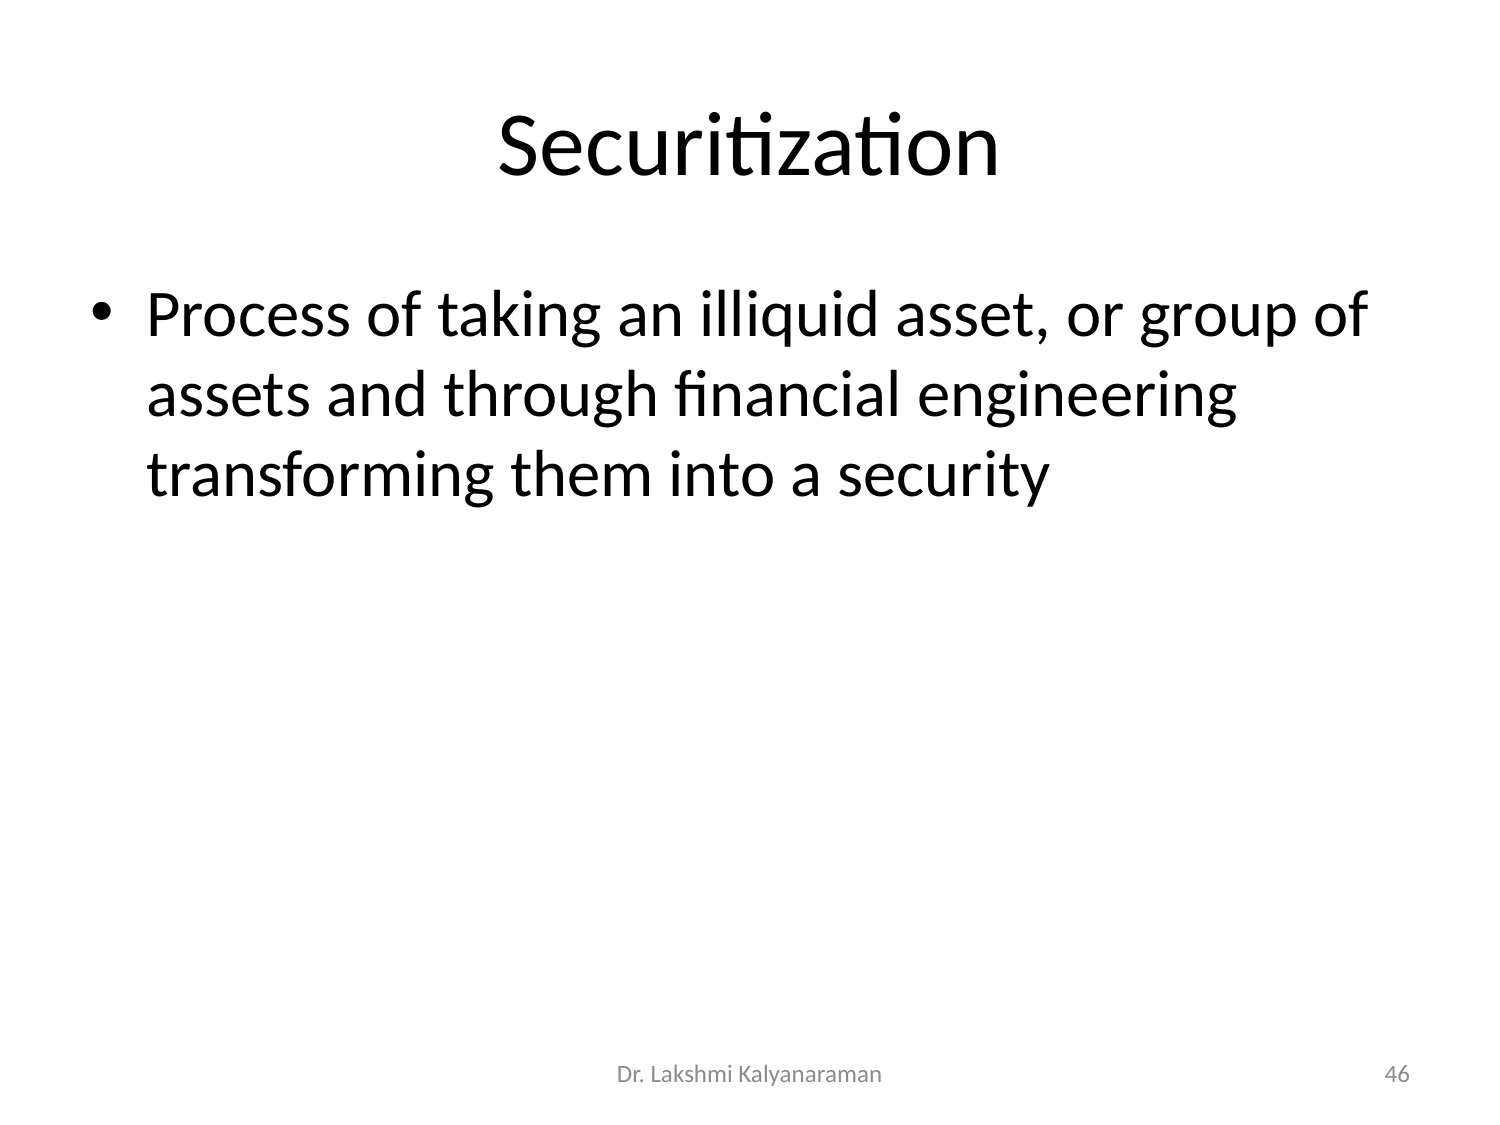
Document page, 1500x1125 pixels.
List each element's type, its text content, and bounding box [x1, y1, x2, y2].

list Process of taking an illiquid asset, or group of assets and through financial engineering transforming them into a security [75, 262, 1425, 1005]
slide_number 46 [1074, 1042, 1425, 1103]
title Securitization [75, 45, 1425, 233]
footer Dr. Lakshmi Kalyanaraman [512, 1042, 988, 1103]
